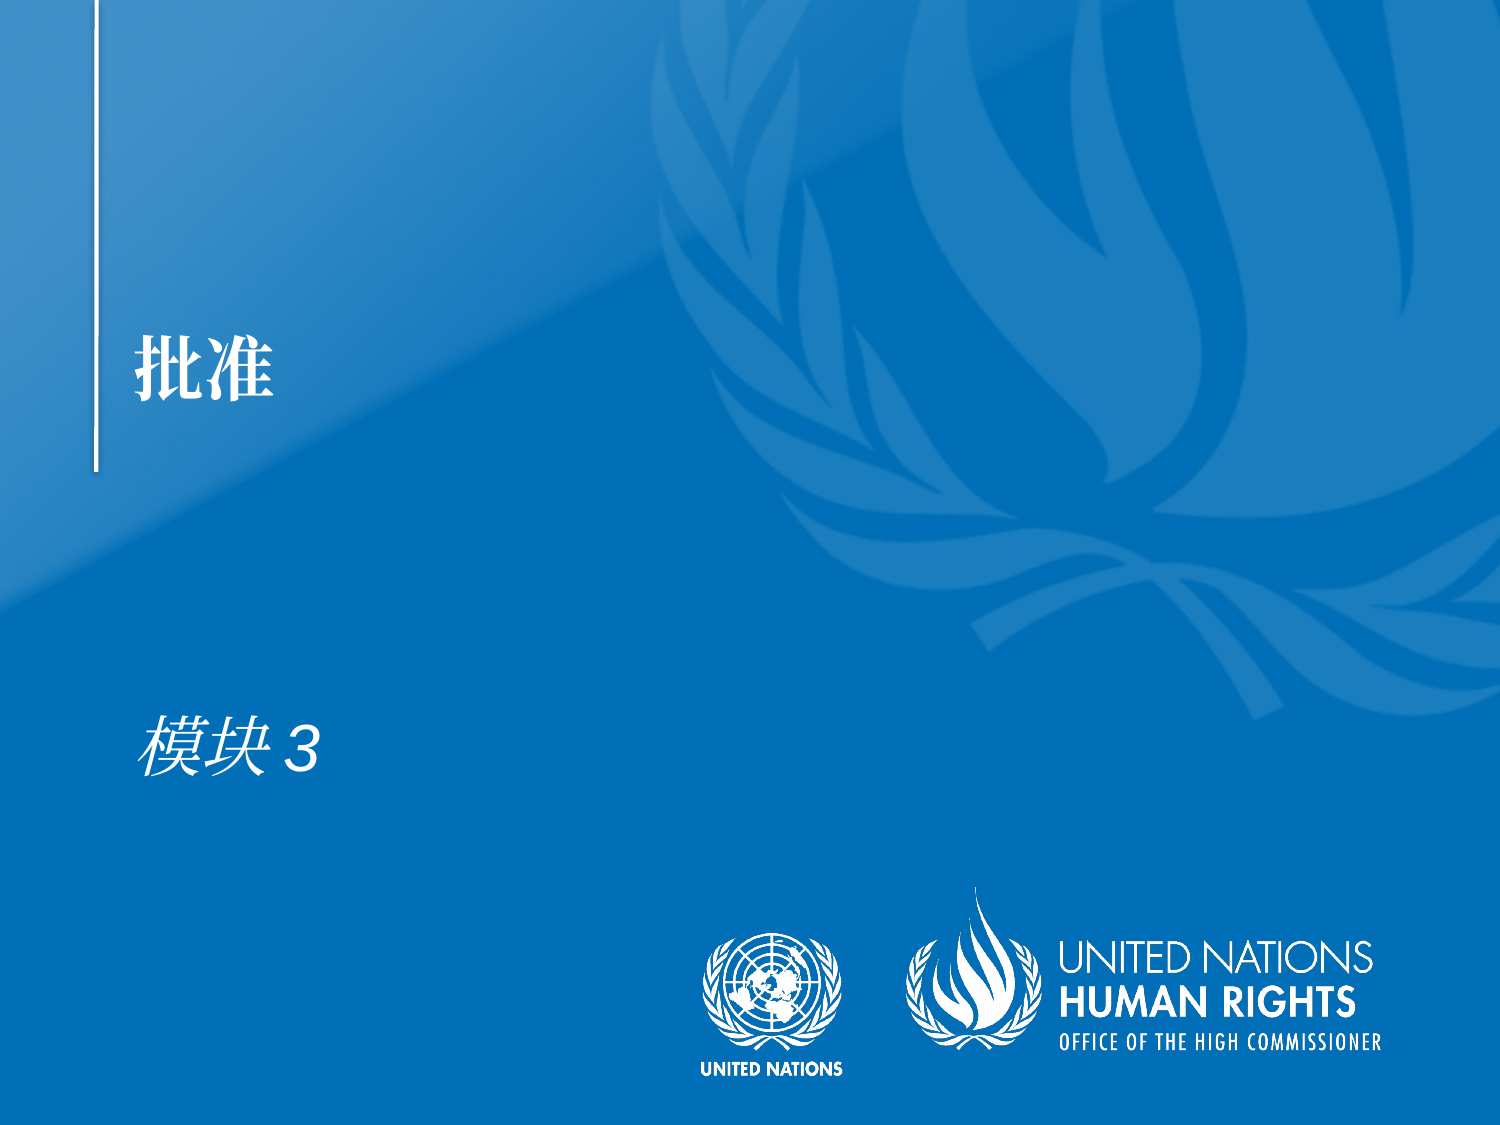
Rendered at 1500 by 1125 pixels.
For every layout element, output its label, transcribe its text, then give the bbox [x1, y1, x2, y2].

title 批准 [118, 316, 1325, 506]
subtitle 模块3 [118, 696, 1200, 858]
picture [0, 0, 1500, 1125]
